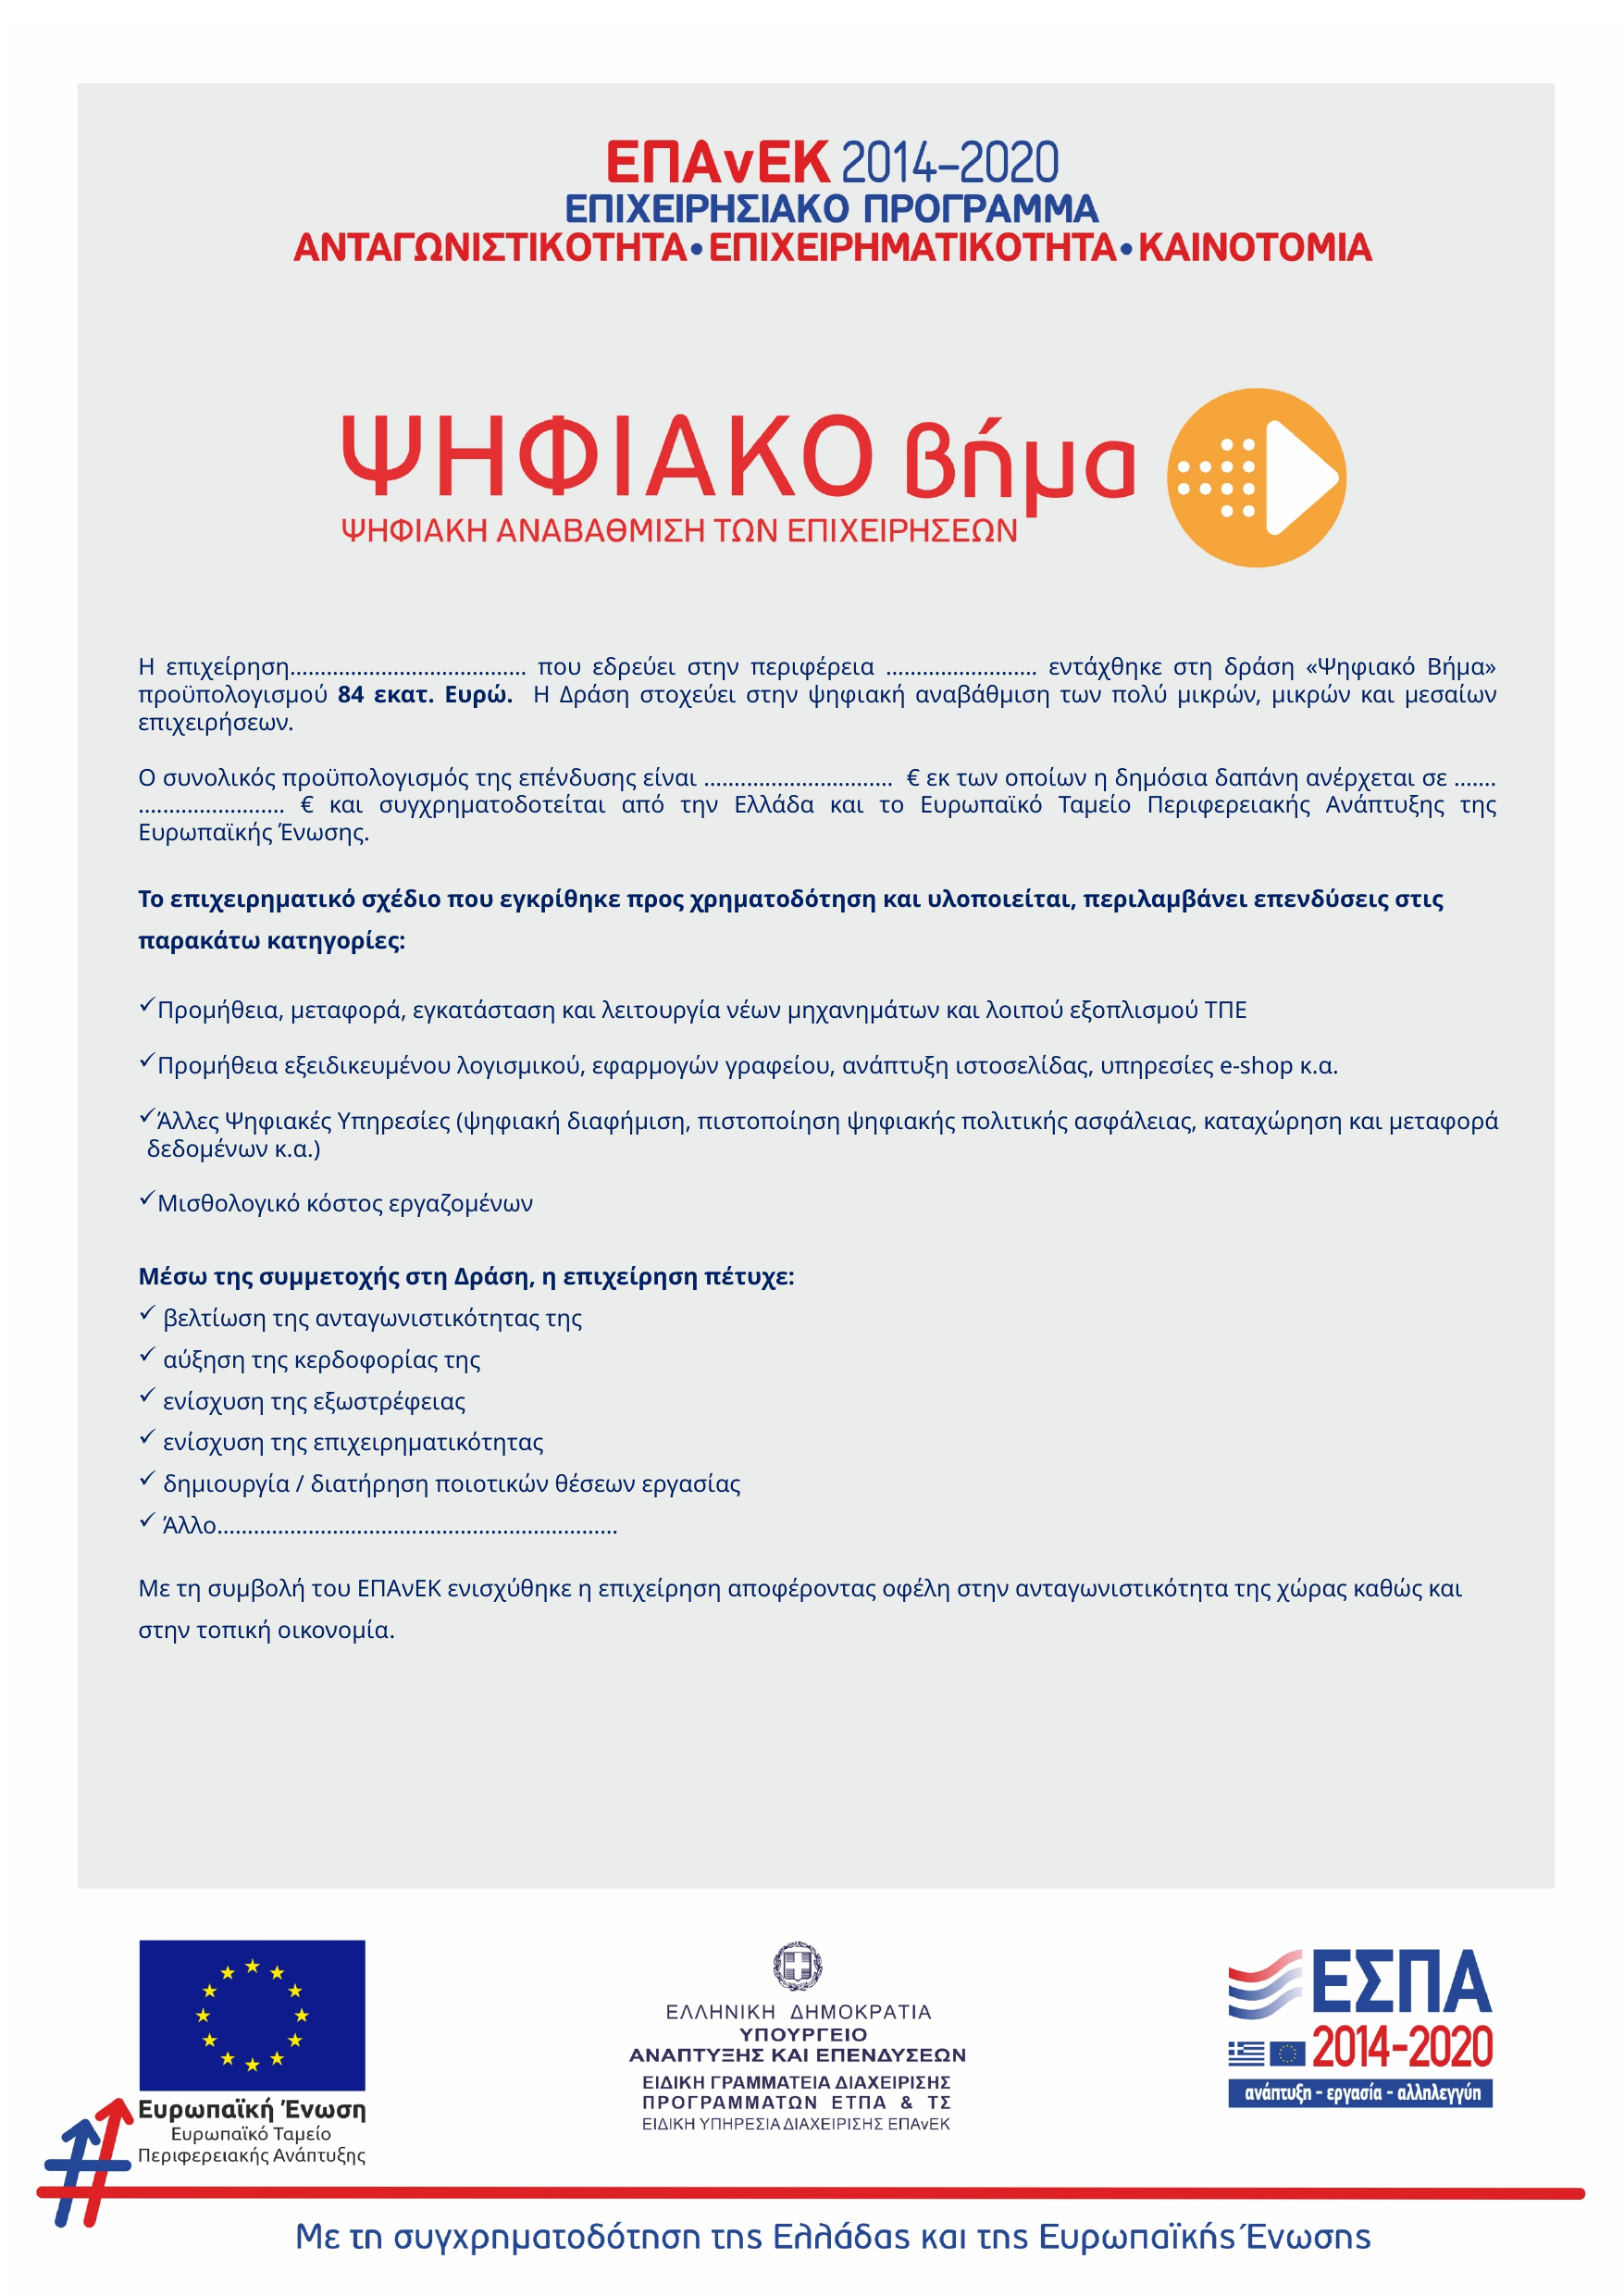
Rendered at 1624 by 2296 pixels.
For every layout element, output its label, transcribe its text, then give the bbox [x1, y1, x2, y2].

text_box Το επιχειρηματικό σχέδιο που εγκρίθηκε προς χρηματοδότηση και υλοποιείται, περιλαμβάνει επενδύσεις στις παρακάτω κατηγορίες: Προμήθεια, μεταφορά, εγκατάσταση και λειτουργία νέων μηχανημάτων και λοιπού εξοπλισμού ΤΠΕ Προμήθεια εξειδικευμένου λογισμικού, εφαρμογών γραφείου, ανάπτυξη ιστοσελίδας, υπηρεσίες e-shop κ.α. Άλλες Ψηφιακές Υπηρεσίες (ψηφιακή διαφήμιση, πιστοποίηση ψηφιακής πολιτικής ασφάλειας, καταχώρηση και μεταφορά δεδομένων κ.α.) Μισθολογικό κόστος εργαζομένων Μέσω της συμμετοχής στη Δράση, η επιχείρηση πέτυχε: βελτίωση της ανταγωνιστικότητας της αύξηση της κερδοφορίας της ενίσχυση της εξωστρέφειας ενίσχυση της επιχειρηματικότητας δημιουργία / διατήρηση ποιοτικών θέσεων εργασίας Άλλο………………………………………………………… Με τη συμβολή του ΕΠΑνΕΚ ενισχύθηκε η επιχείρηση αποφέροντας οφέλη στην ανταγωνιστικότητα της χώρας καθώς και στην τοπική οικονομία. [124, 863, 1524, 1678]
picture [5, 21, 1624, 2296]
text_box Η επιχείρηση………………………………… που εδρεύει στην περιφέρεια ……………………. εντάχθηκε στη δράση «Ψηφιακό Βήμα» προϋπολογισμού 84 εκατ. Ευρώ. Η Δράση στοχεύει στην ψηφιακή αναβάθμιση των πολύ μικρών, μικρών και μεσαίων επιχειρήσεων. Ο συνολικός προϋπολογισμός της επένδυσης είναι …….…..……..……..… € εκ των οποίων η δημόσια δαπάνη ανέρχεται σε …….…..……..……..… € και συγχρηματοδοτείται από την Ελλάδα και το Ευρωπαϊκό Ταμείο Περιφερειακής Ανάπτυξης της Ευρωπαϊκής Ένωσης. [124, 644, 1513, 853]
